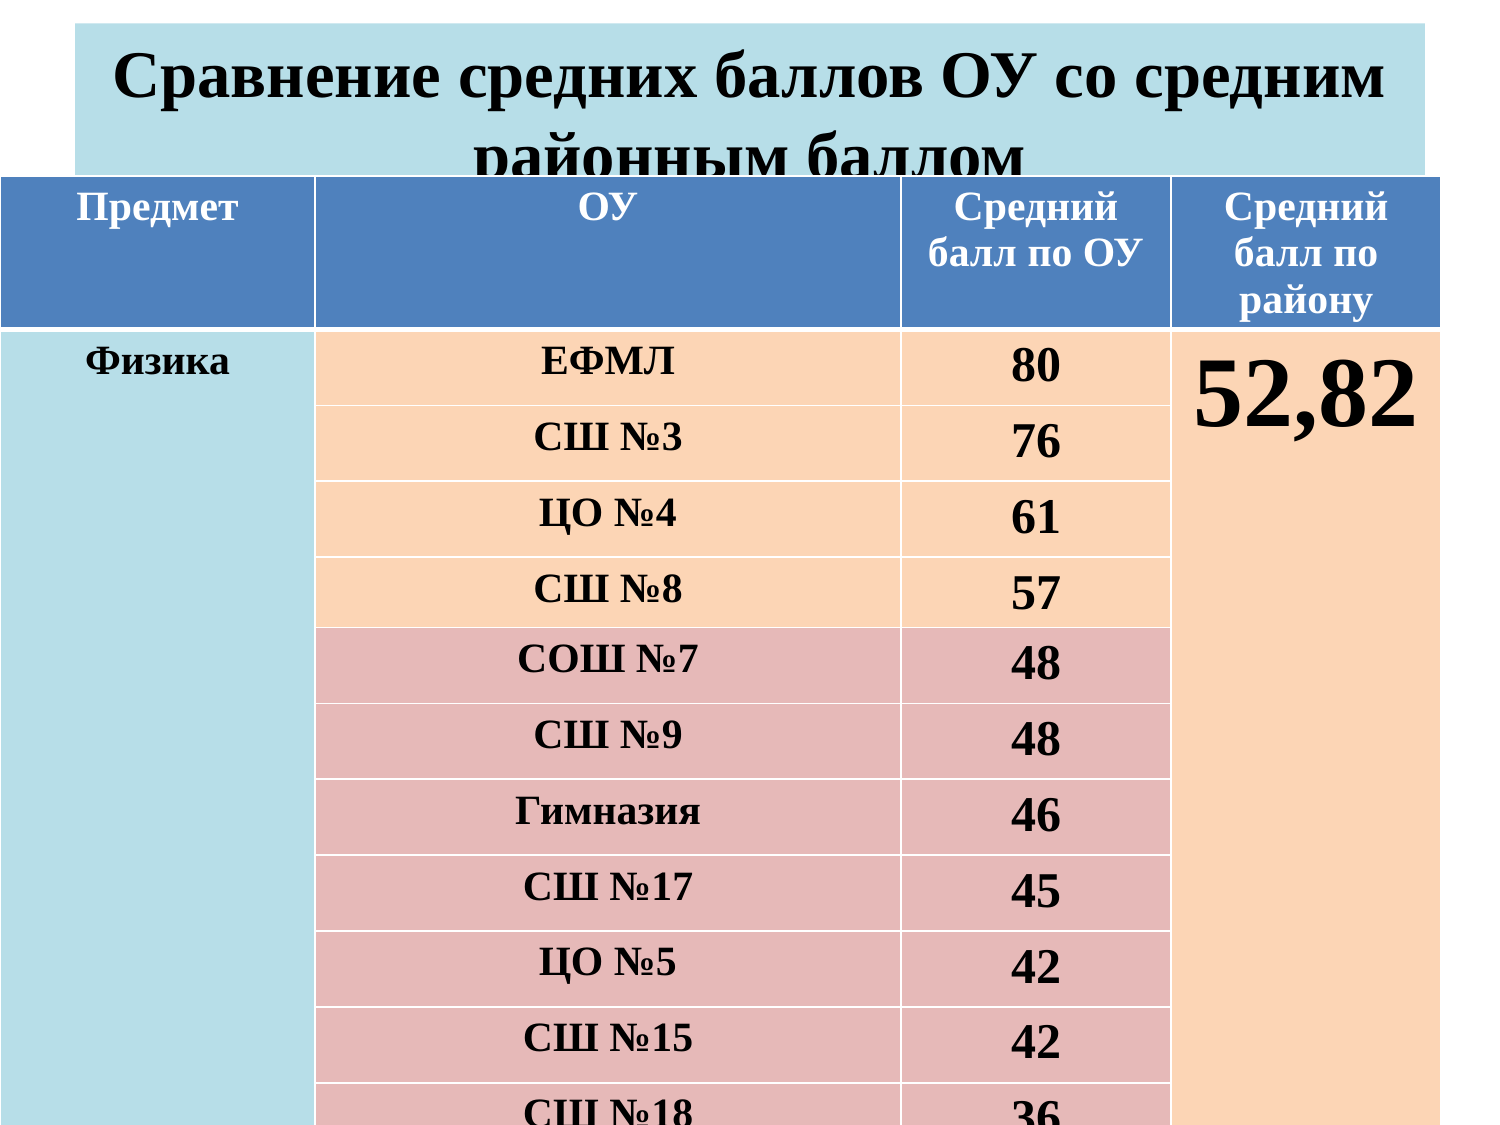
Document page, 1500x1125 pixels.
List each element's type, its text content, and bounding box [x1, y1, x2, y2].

title Сравнение средних баллов ОУ со средним районным баллом [75, 23, 1425, 175]
table_cell СШ №18 [316, 1084, 900, 1125]
table_header ОУ [316, 177, 900, 327]
table_cell СШ №3 [316, 406, 900, 480]
table_cell 48 [902, 628, 1170, 703]
table_cell СШ №8 [316, 558, 900, 627]
table_cell СОШ №7 [316, 628, 900, 703]
table_cell ЦО №5 [316, 932, 900, 1006]
table_cell 80 [902, 332, 1170, 405]
table_cell ЦО №4 [316, 482, 900, 556]
table_cell ЕФМЛ [316, 332, 900, 405]
table_cell 46 [902, 780, 1170, 854]
table_cell СШ №17 [316, 856, 900, 930]
table_header Средний балл по району [1172, 177, 1440, 327]
table_header Средний балл по ОУ [902, 177, 1170, 327]
table_cell 48 [902, 704, 1170, 778]
table_cell 42 [902, 1008, 1170, 1082]
table_cell 45 [902, 856, 1170, 930]
table_cell СШ №9 [316, 704, 900, 778]
table_cell СШ №15 [316, 1008, 900, 1082]
table_cell 52,82 [1172, 332, 1440, 1125]
table_header Предмет [1, 177, 314, 327]
table_cell 61 [902, 482, 1170, 556]
table_cell Гимназия [316, 780, 900, 854]
table_cell 36 [902, 1084, 1170, 1125]
table_cell 57 [902, 558, 1170, 627]
table_cell Физика [1, 332, 314, 1125]
table_cell 42 [902, 932, 1170, 1006]
table_cell 76 [902, 406, 1170, 480]
